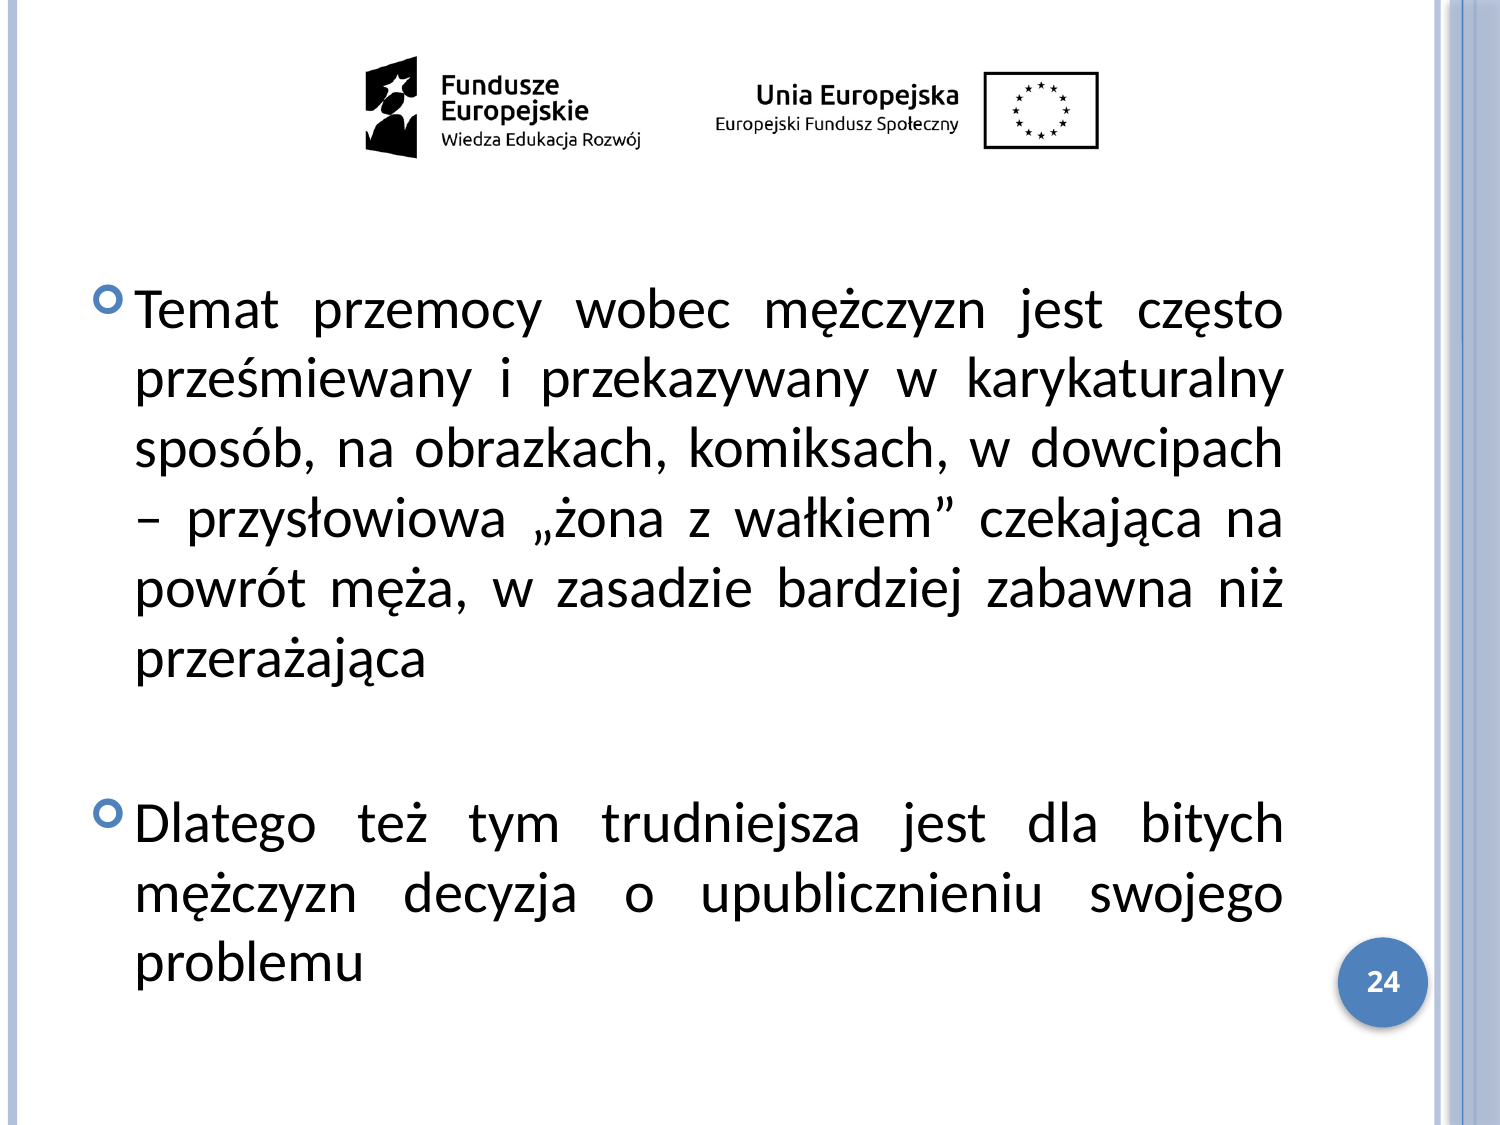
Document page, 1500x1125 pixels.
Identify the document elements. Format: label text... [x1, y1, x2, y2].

list Temat przemocy wobec mężczyzn jest często prześmiewany i przekazywany w karykaturalny sposób, na obrazkach, komiksach, w dowcipach – przysłowiowa „żona z wałkiem” czekająca na powrót męża, w zasadzie bardziej zabawna niż przerażająca Dlatego też tym trudniejsza jest dla bitych mężczyzn decyzja o upublicznieniu swojego problemu [75, 262, 1300, 1062]
picture [340, 30, 1124, 184]
slide_number 24 [1333, 940, 1434, 1027]
